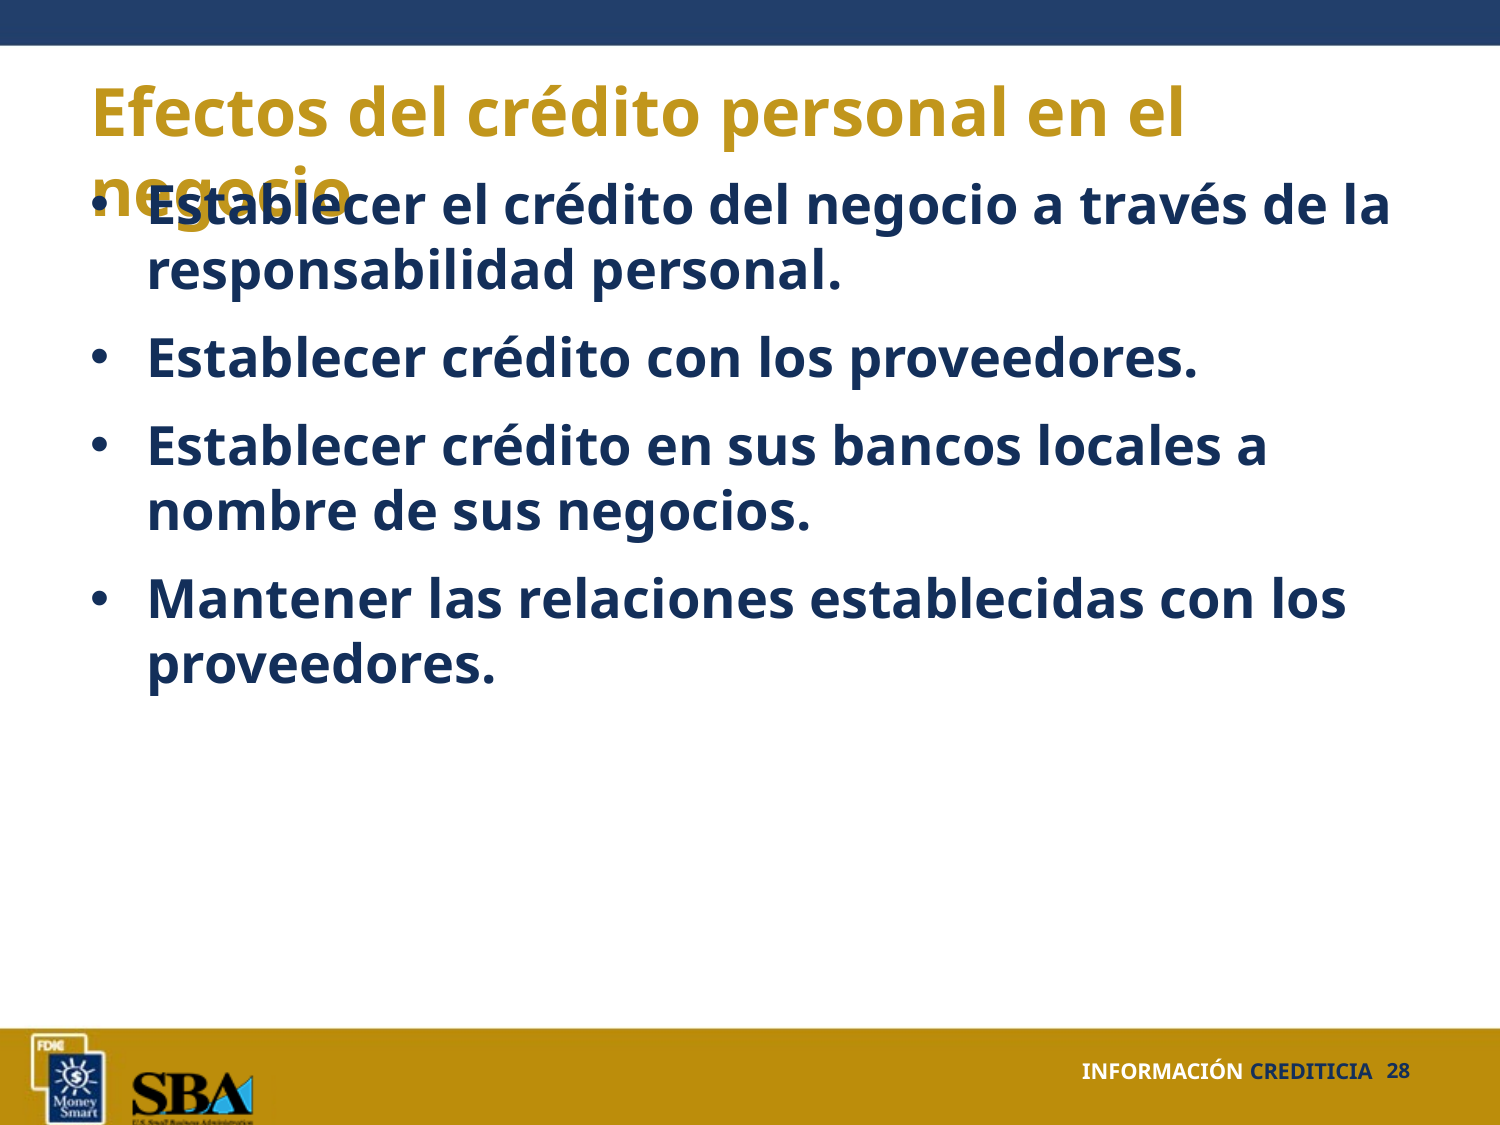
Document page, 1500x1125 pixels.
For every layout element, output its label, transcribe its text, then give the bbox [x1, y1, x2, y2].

picture [0, 0, 1500, 1125]
title Efectos del crédito personal en el negocio [74, 62, 1451, 163]
list Establecer el crédito del negocio a través de la responsabilidad personal. Establecer crédito con los proveedores. Establecer crédito en sus bancos locales a nombre de sus negocios. Mantener las relaciones establecidas con los proveedores. [74, 162, 1426, 863]
